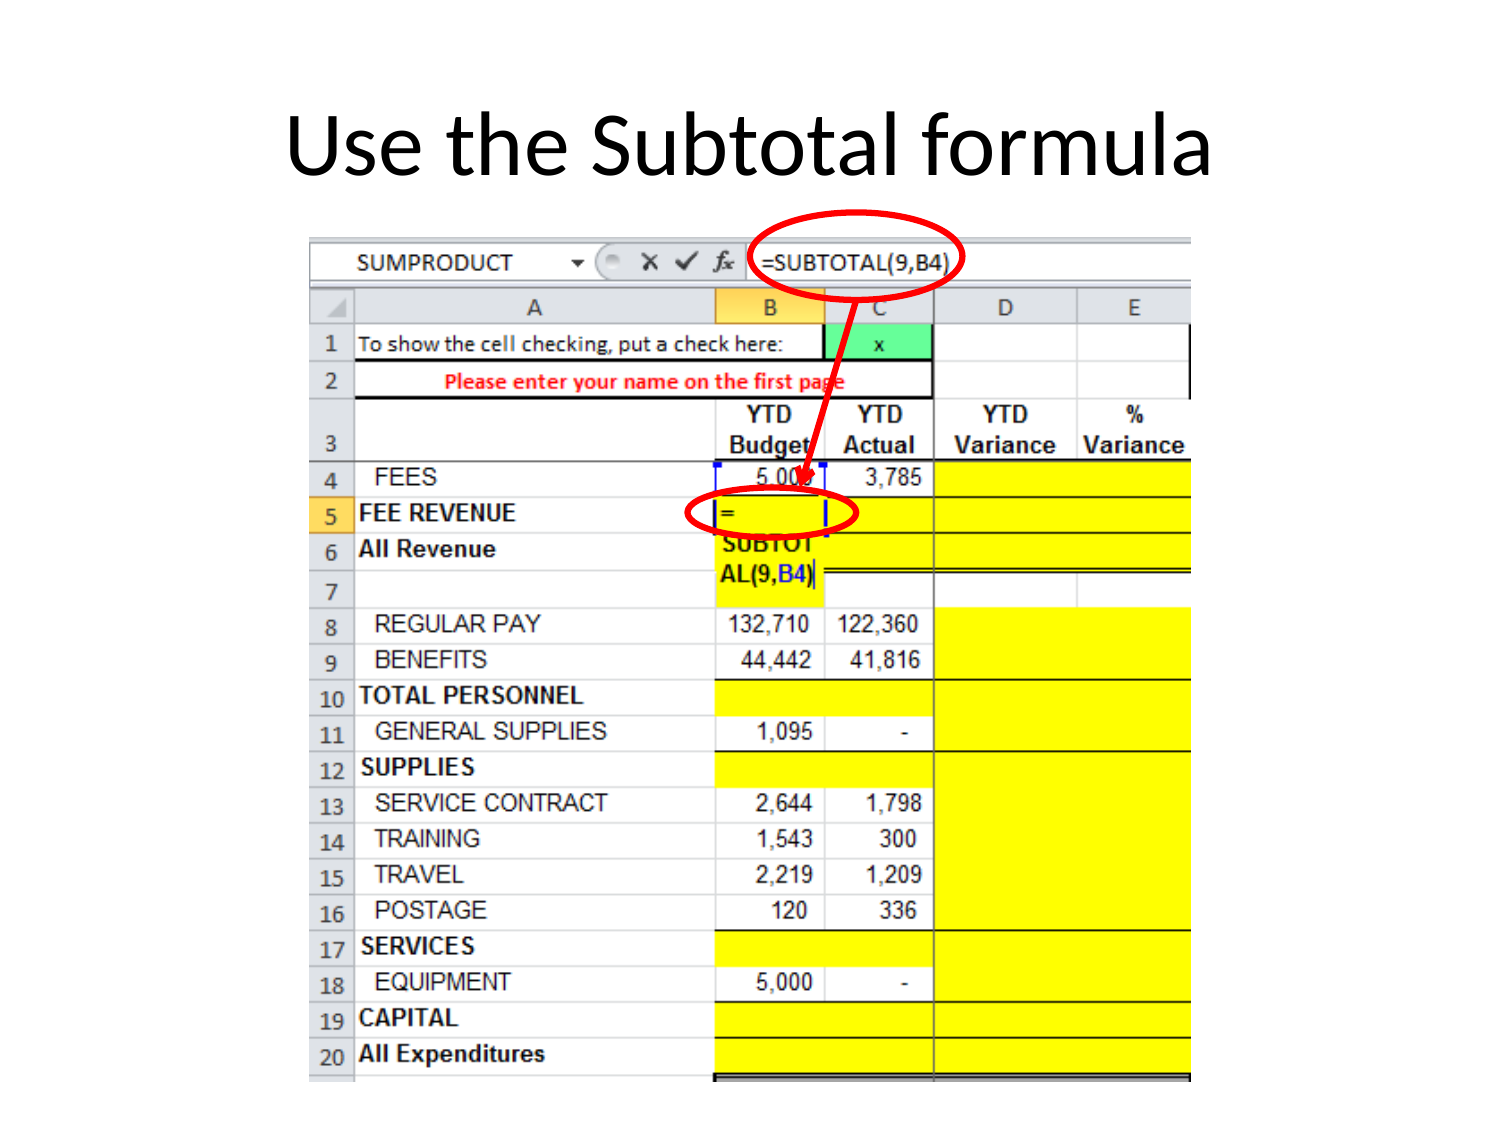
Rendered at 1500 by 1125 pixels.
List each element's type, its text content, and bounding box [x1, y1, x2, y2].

text_box [759, 210, 953, 235]
title Use the Subtotal formula [75, 45, 1425, 233]
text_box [799, 299, 857, 488]
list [308, 237, 1191, 1082]
